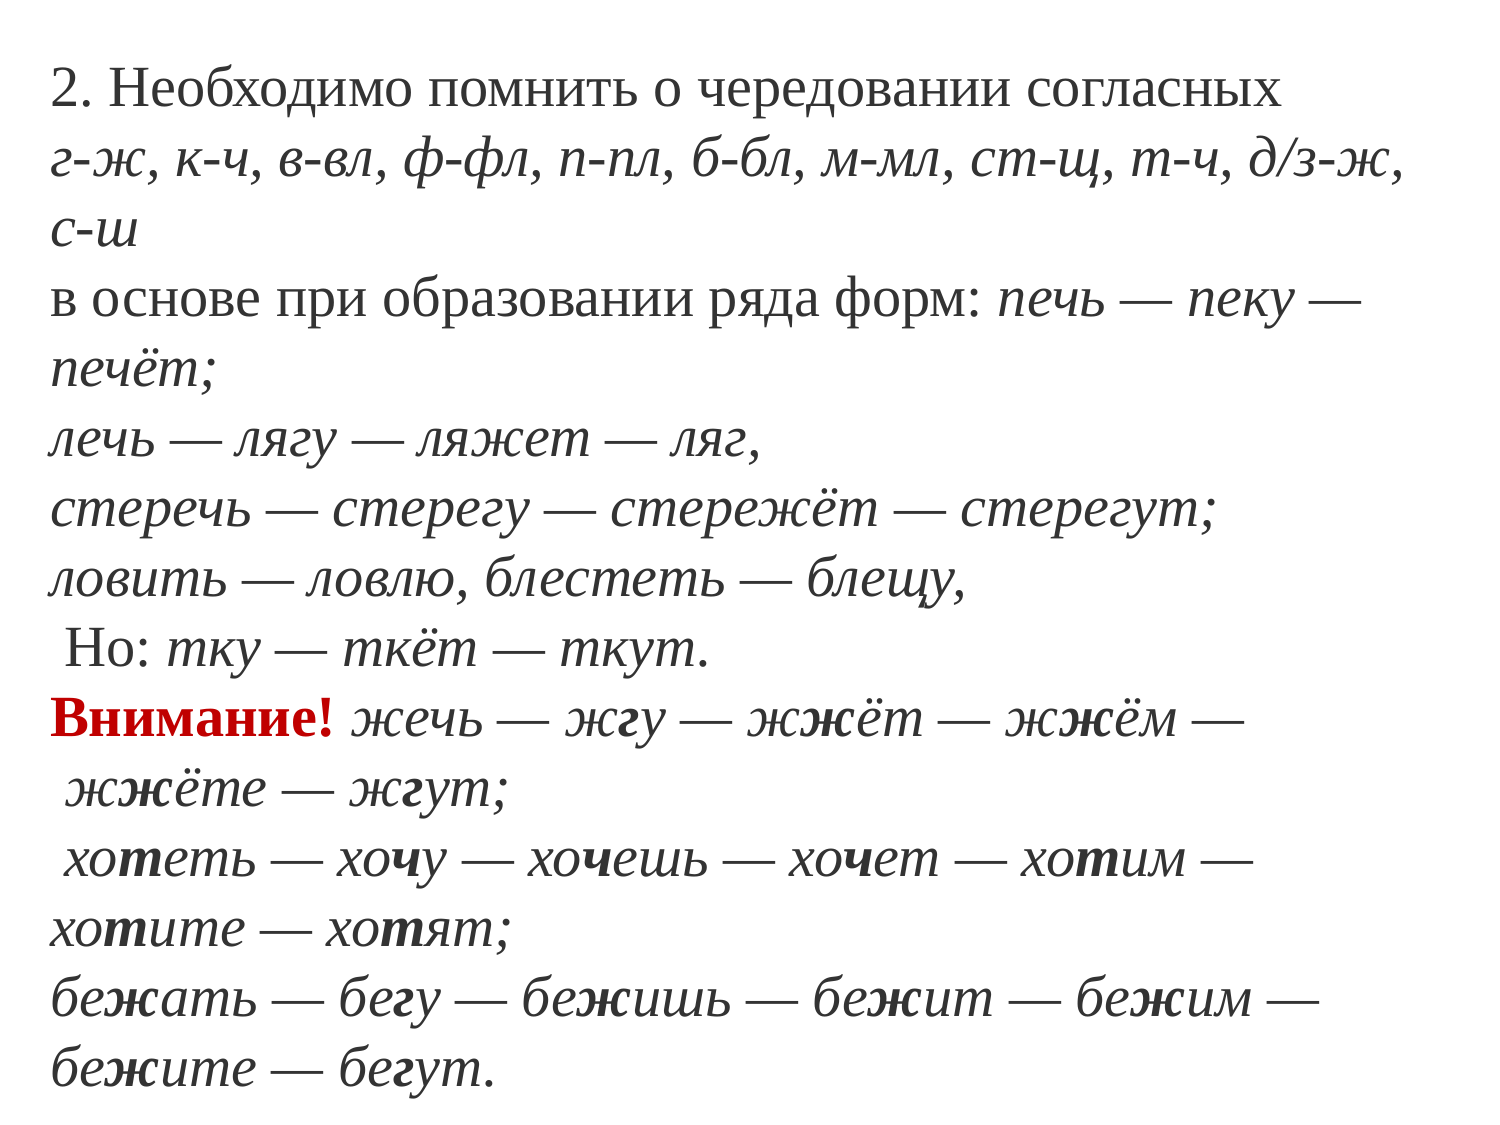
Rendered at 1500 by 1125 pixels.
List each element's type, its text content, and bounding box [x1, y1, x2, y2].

text_box 2. Необходимо помнить о чередовании согласных г-ж, к-ч, в-вл, ф-фл, п-пл, б-бл, м-мл, ст-щ, т-ч, д/з-ж, с-ш в основе при образовании ряда форм: печь — пеку — печёт; лечь — лягу — ляжет — ляг, стеречь — стерегу — стережёт — стерегут; ловить — ловлю, блестеть — блещу, Но: тку — ткёт — ткут. Внимание! жечь — жгу — жжёт — жжём — жжёте — жгут; хотеть — хочу — хочешь — хочет — хотим — хотите — хотят; бежать — бегу — бежишь — бежит — бежим — бежите — бегут. [35, 40, 1453, 1105]
